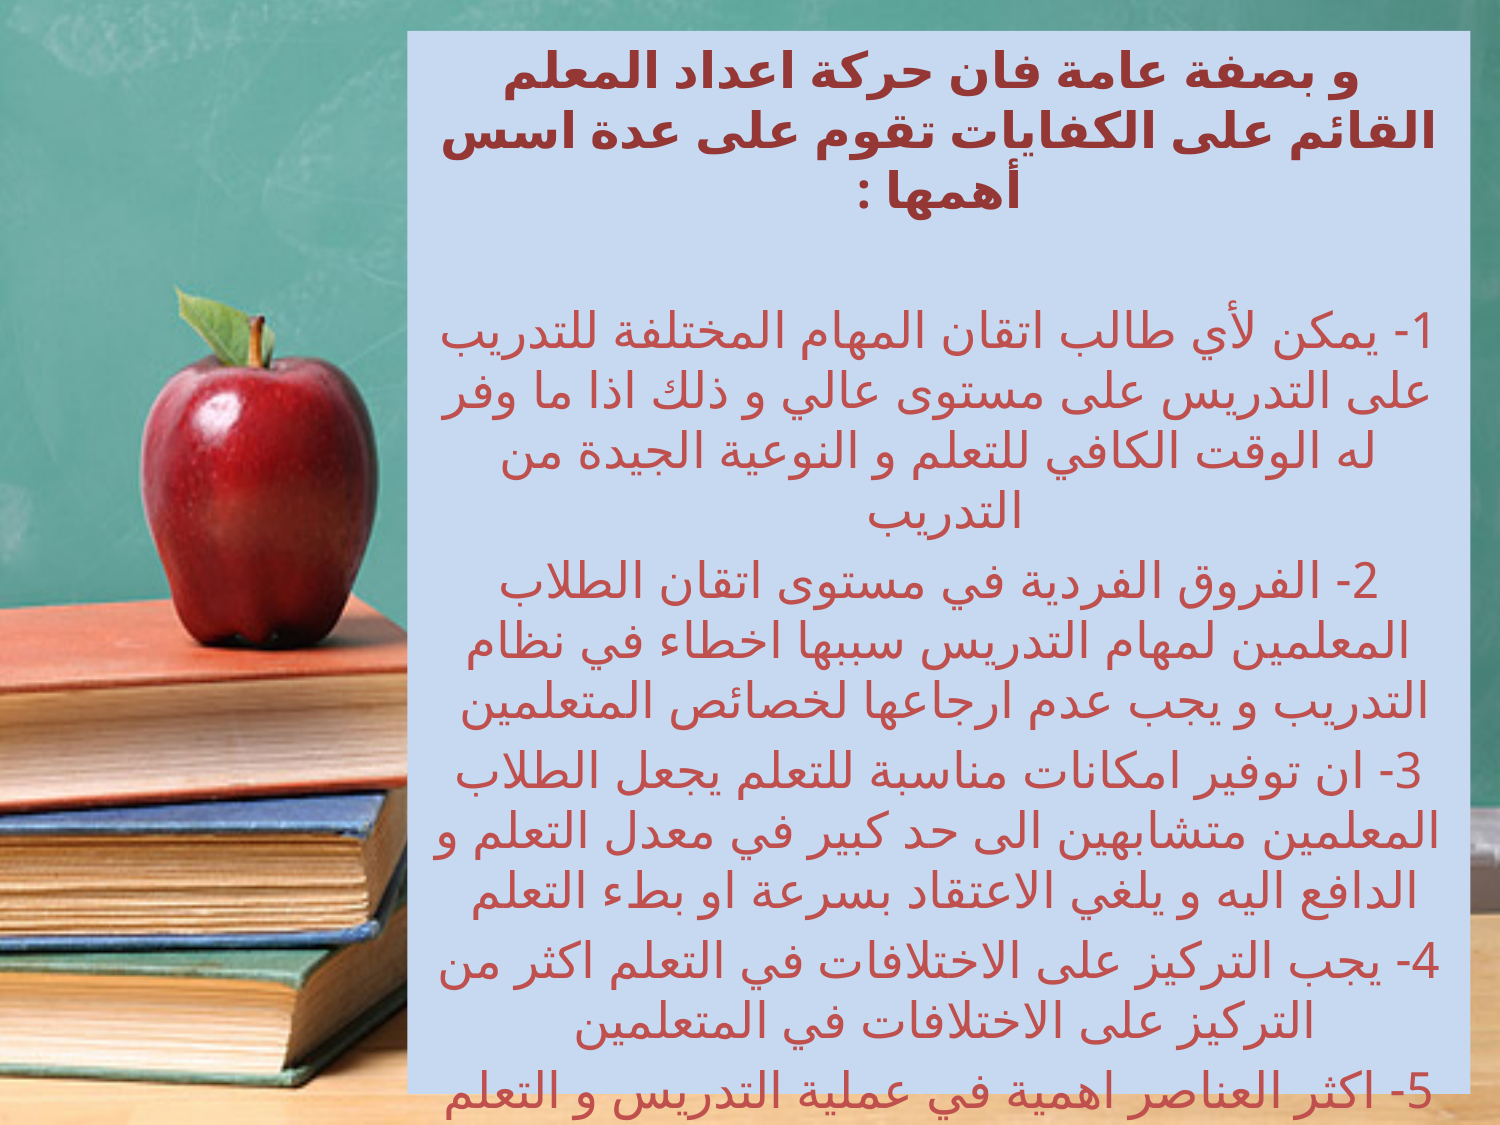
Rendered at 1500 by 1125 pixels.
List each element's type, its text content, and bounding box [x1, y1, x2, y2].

list و بصفة عامة فان حركة اعداد المعلم القائم على الكفايات تقوم على عدة اسس أهمها : 1- يمكن لأي طالب اتقان المهام المختلفة للتدريب على التدريس على مستوى عالي و ذلك اذا ما وفر له الوقت الكافي للتعلم و النوعية الجيدة من التدريب 2- الفروق الفردية في مستوى اتقان الطلاب المعلمين لمهام التدريس سببها اخطاء في نظام التدريب و يجب عدم ارجاعها لخصائص المتعلمين 3- ان توفير امكانات مناسبة للتعلم يجعل الطلاب المعلمين متشابهين الى حد كبير في معدل التعلم و الدافع اليه و يلغي الاعتقاد بسرعة او بطء التعلم 4- يجب التركيز على الاختلافات في التعلم اكثر من التركيز على الاختلافات في المتعلمين 5- اكثر العناصر اهمية في عملية التدريس و التعلم هي نوعية خبرات التعلم التي تتوفر للطالب المعلم [407, 30, 1471, 1094]
picture [0, 0, 1500, 1125]
